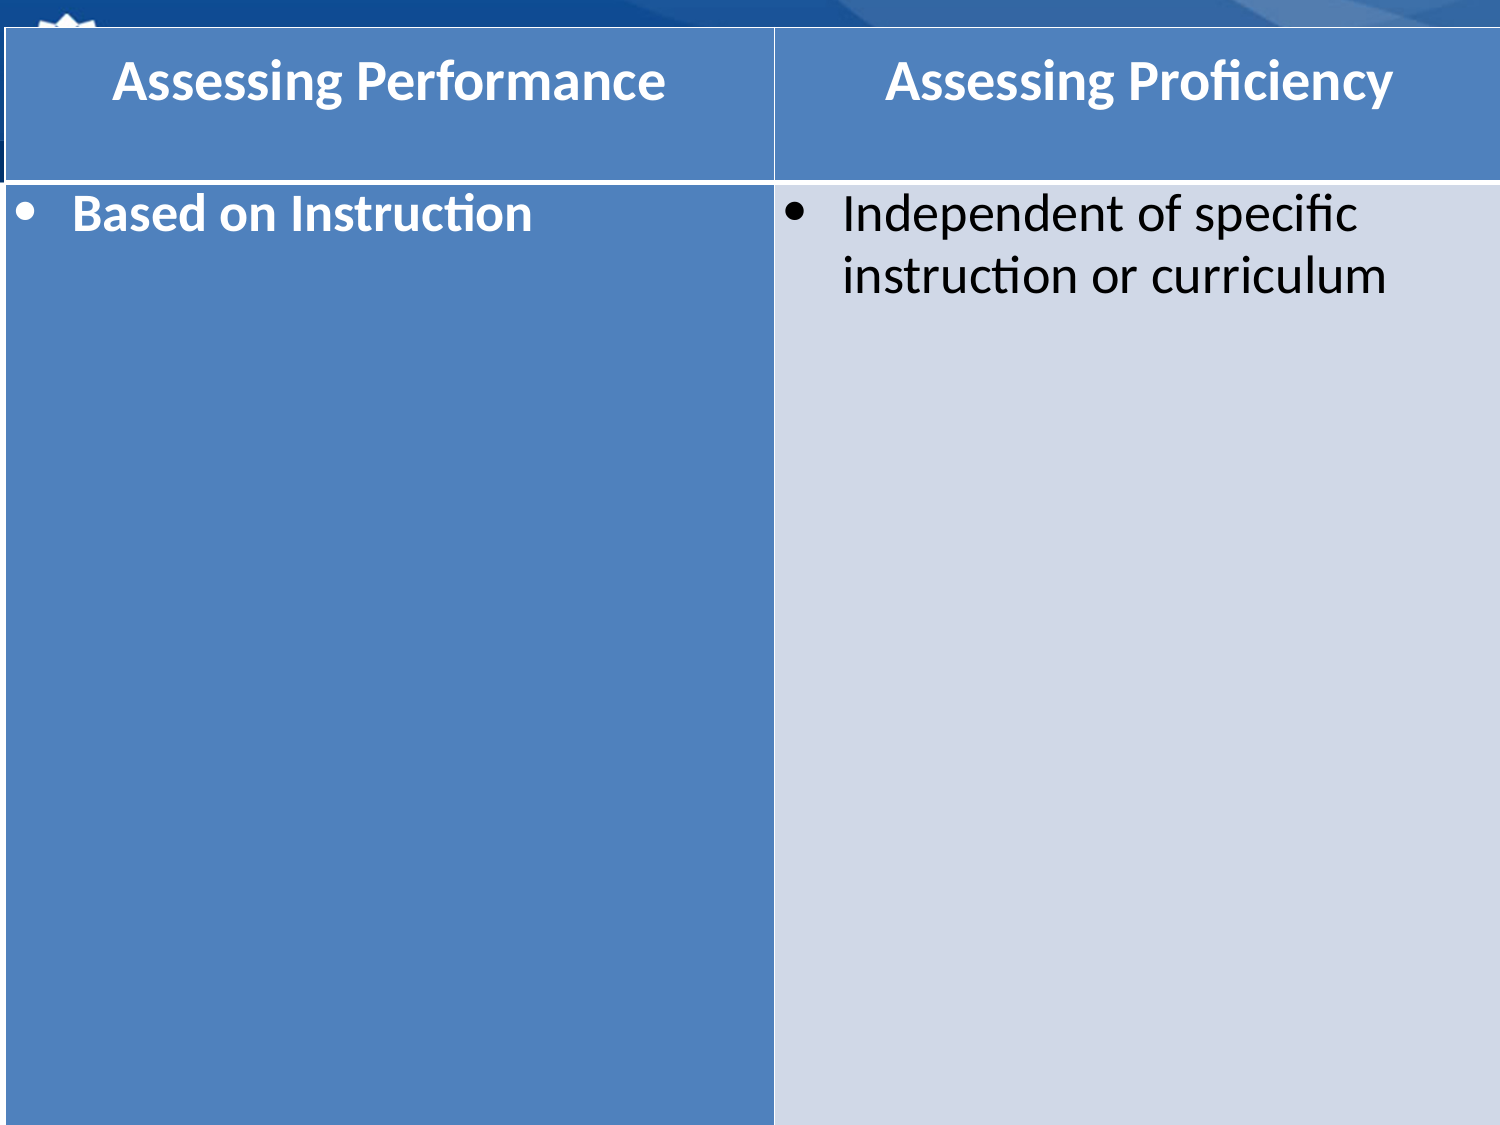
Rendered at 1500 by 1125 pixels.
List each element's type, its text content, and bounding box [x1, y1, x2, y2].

table_header Assessing Proficiency [775, 28, 1500, 180]
picture [0, 0, 1500, 1125]
table_cell Based on Instruction [6, 185, 774, 1125]
table_header Assessing Performance [6, 28, 774, 180]
table_cell Independent of specific instruction or curriculum [775, 185, 1500, 1125]
